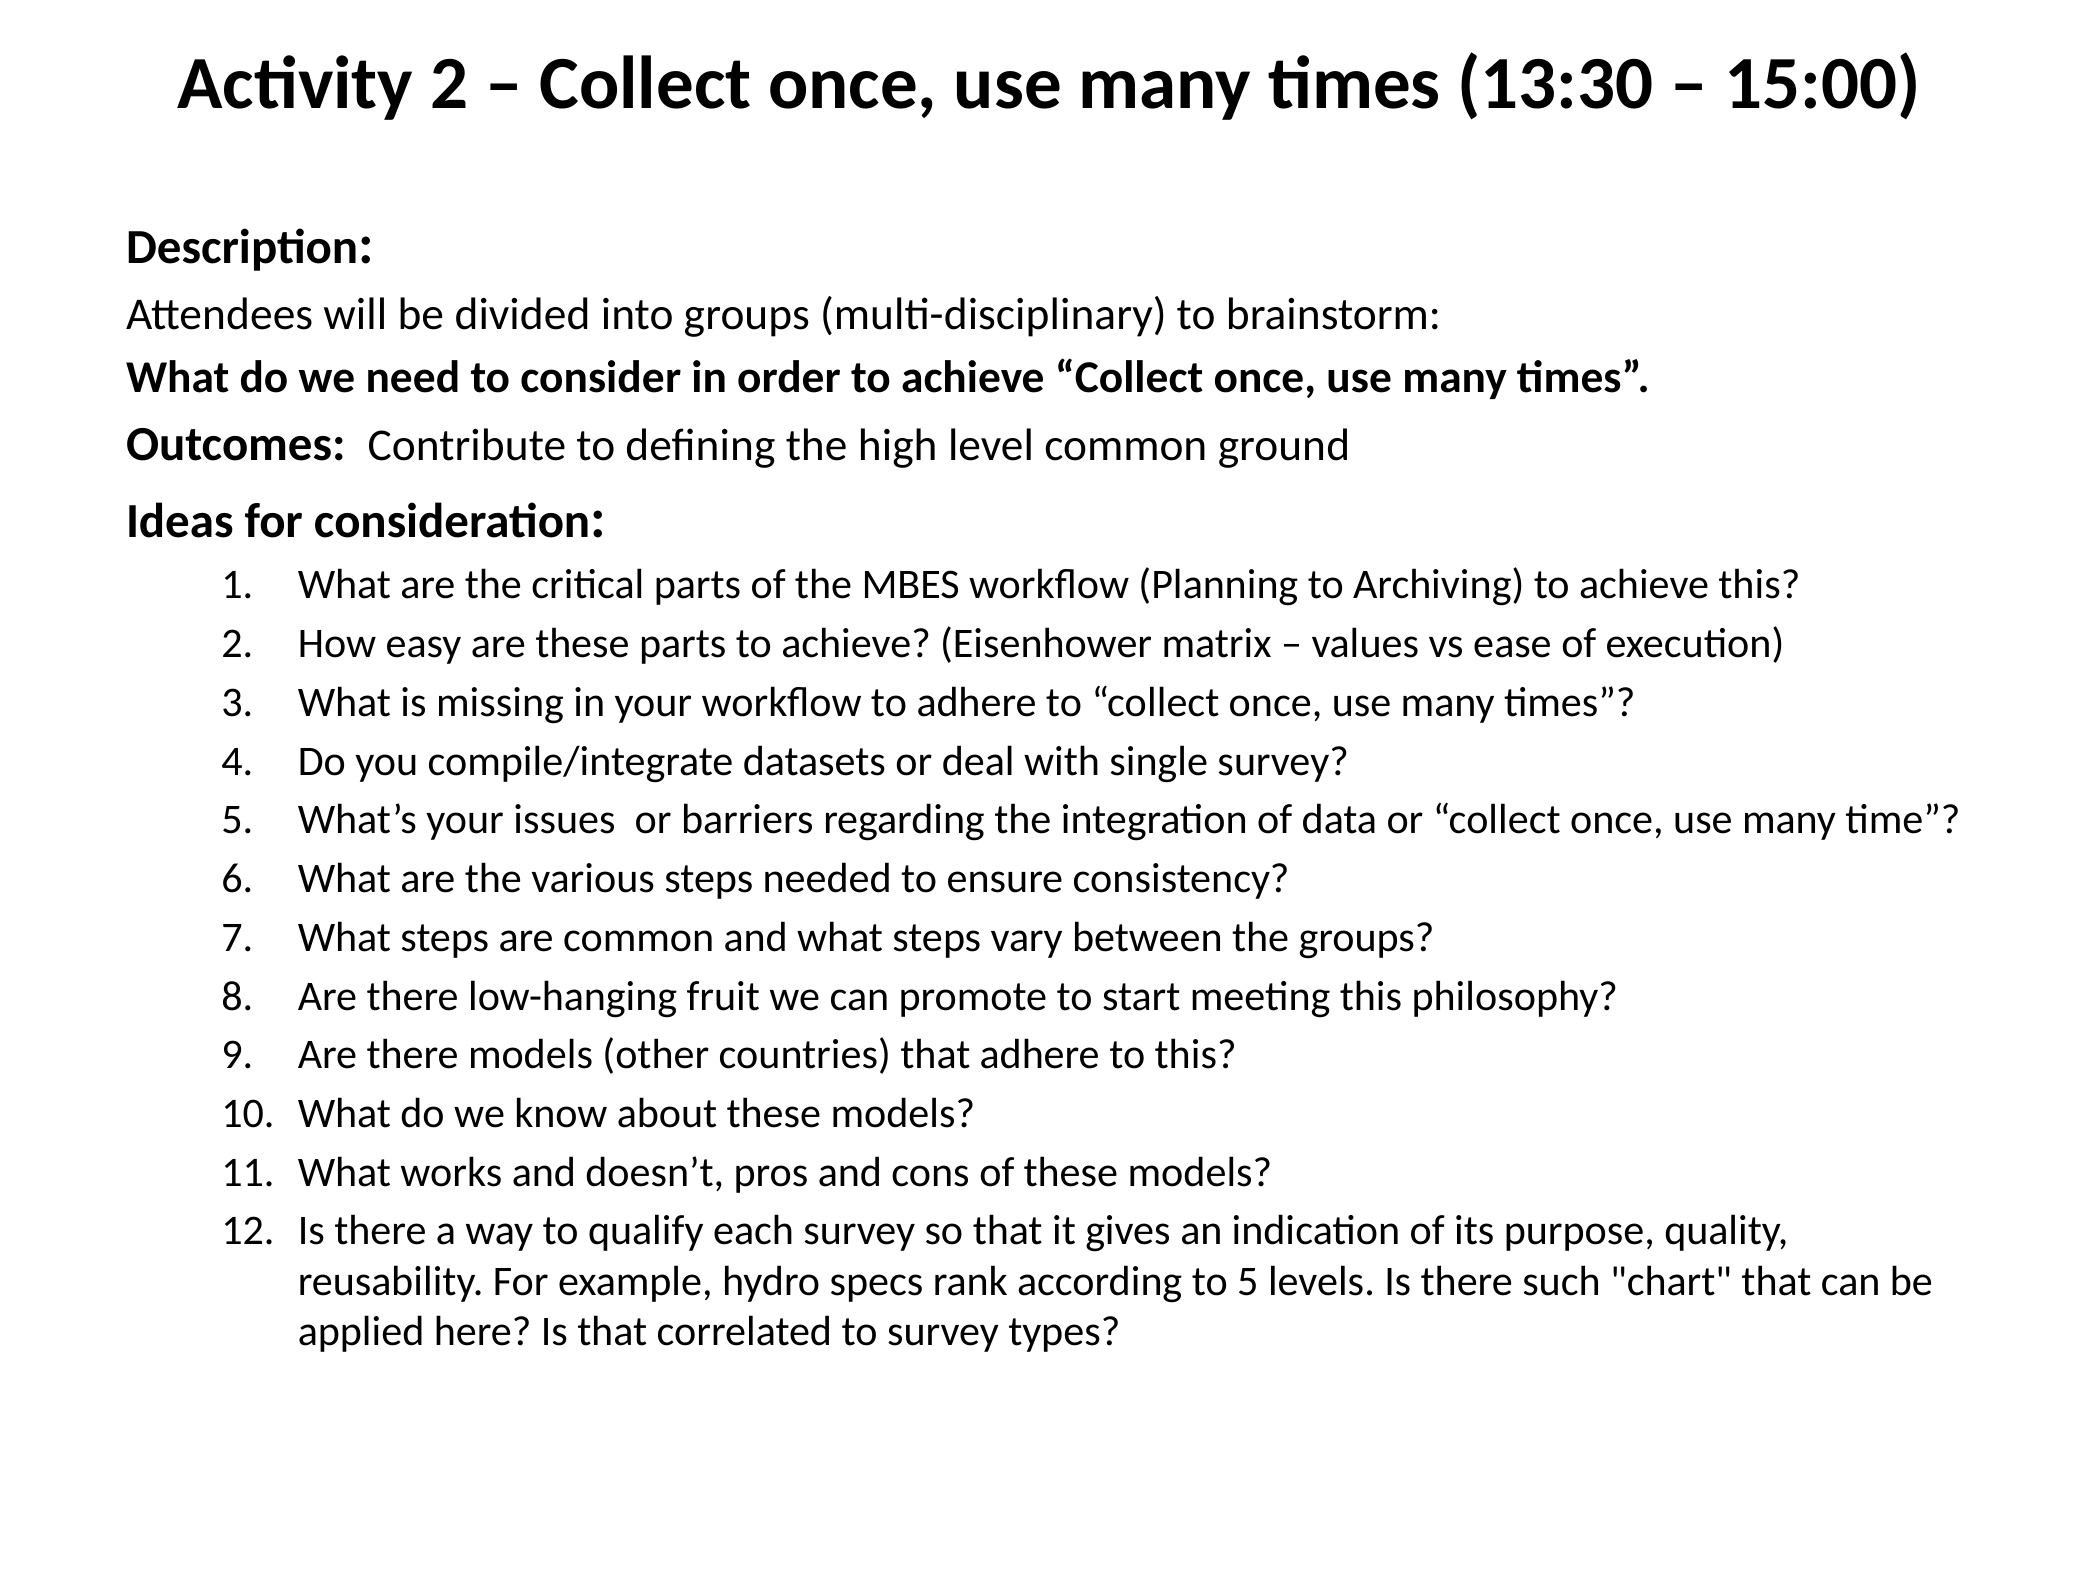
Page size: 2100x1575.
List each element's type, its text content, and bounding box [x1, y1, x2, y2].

list Description: Attendees will be divided into groups (multi-disciplinary) to brainstorm: What do we need to consider in order to achieve “Collect once, use many times”. Outcomes: Contribute to defining the high level common ground Ideas for consideration: What are the critical parts of the MBES workflow (Planning to Archiving) to achieve this? How easy are these parts to achieve? (Eisenhower matrix – values vs ease of execution) What is missing in your workflow to adhere to “collect once, use many times”? Do you compile/integrate datasets or deal with single survey? What’s your issues or barriers regarding the integration of data or “collect once, use many time”? What are the various steps needed to ensure consistency? What steps are common and what steps vary between the groups? Are there low-hanging fruit we can promote to start meeting this philosophy? Are there models (other countries) that adhere to this? What do we know about these models? What works and doesn’t, pros and cons of these models? Is there a way to qualify each survey so that it gives an indication of its purpose, quality, reusability. For example, hydro specs rank according to 5 levels. Is there such "chart" that can be applied here? Is that correlated to survey types? [105, 196, 1995, 1407]
title Activity 2 – Collect once, use many times (13:30 – 15:00) [105, 7, 1995, 150]
